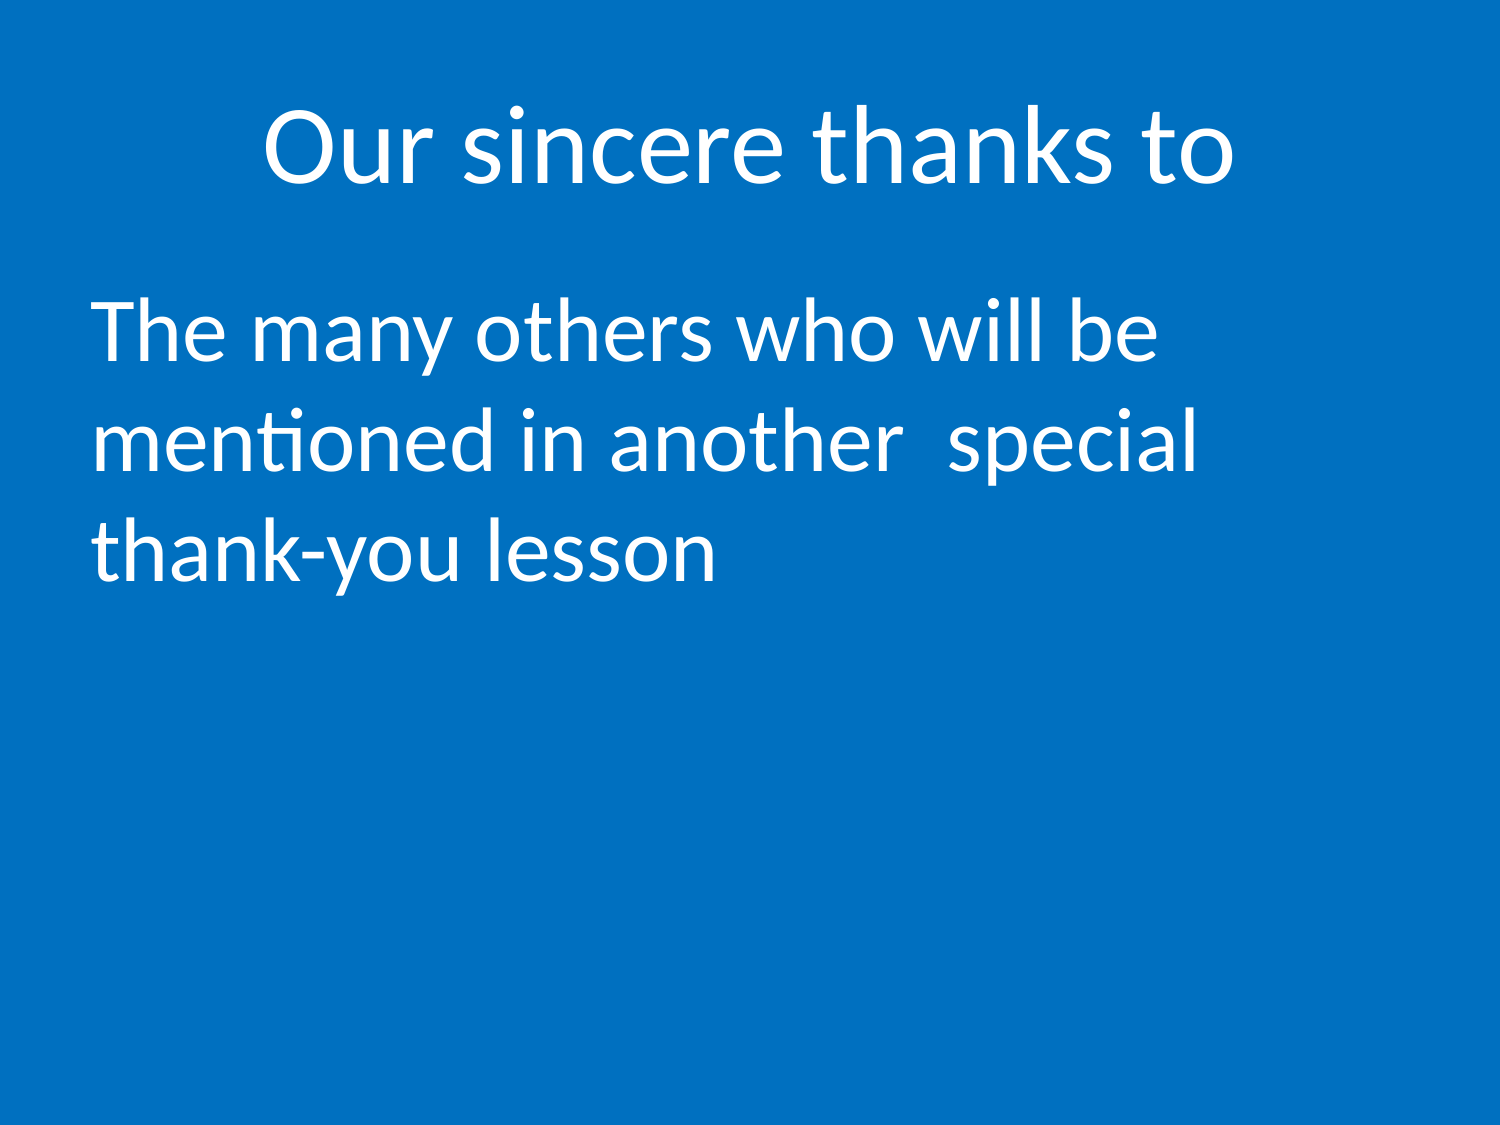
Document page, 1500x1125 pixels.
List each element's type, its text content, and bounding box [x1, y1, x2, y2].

list The many others who will be mentioned in another special thank-you lesson [75, 262, 1425, 1005]
title Our sincere thanks to [75, 45, 1425, 233]
